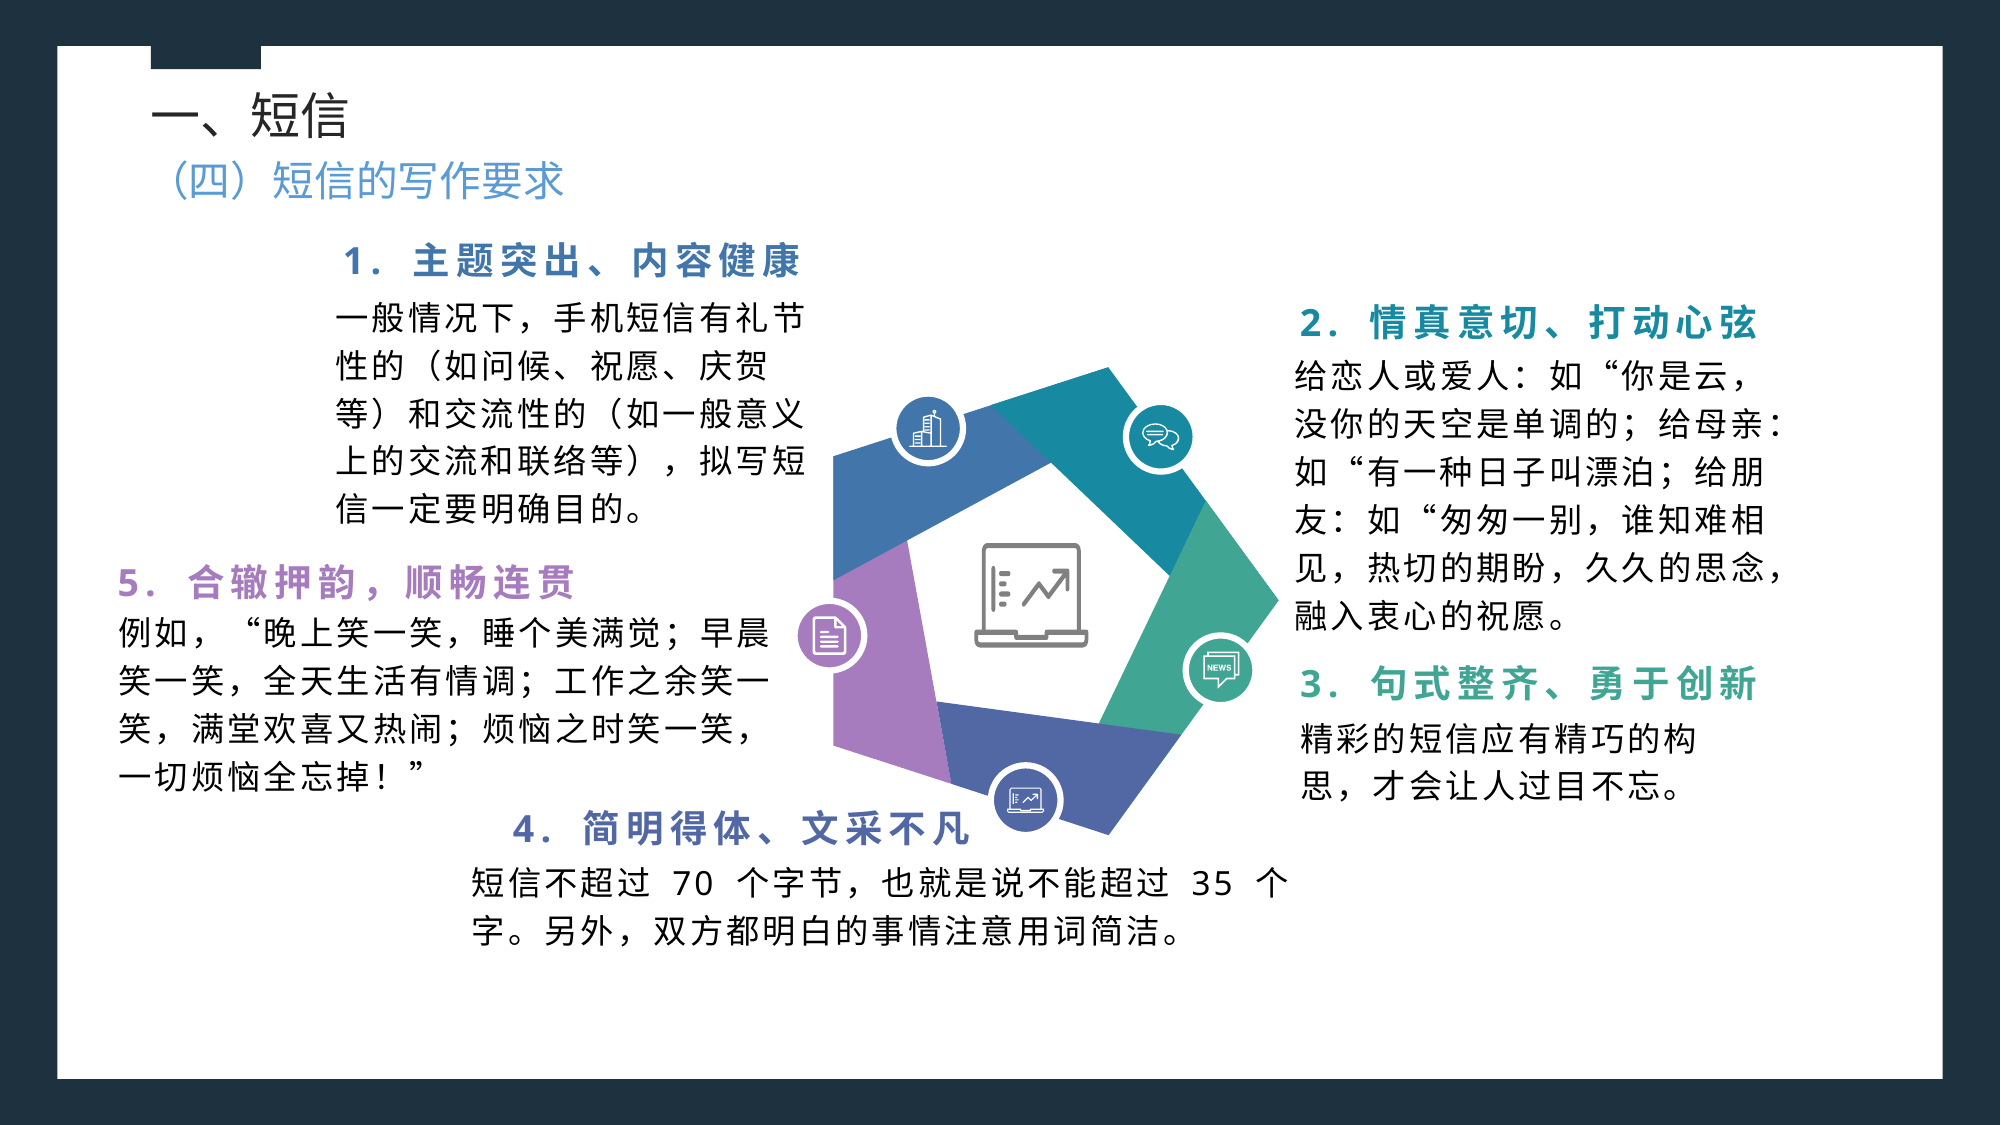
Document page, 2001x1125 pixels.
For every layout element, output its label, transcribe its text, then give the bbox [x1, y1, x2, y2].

text_box 3. 句式整齐、勇于创新 [1285, 643, 1800, 706]
text_box 4. 简明得体、文采不凡 [498, 788, 1045, 851]
text_box 例如，“晚上笑一笑，睡个美满觉；早晨笑一笑，全天生活有情调；工作之余笑一笑，满堂欢喜又热闹；烦恼之时笑一笑，一切烦恼全忘掉！” [103, 604, 811, 813]
text_box 一、短信 [150, 77, 846, 122]
text_box 一般情况下，手机短信有礼节性的（如问候、祝愿、庆贺等）和交流性的（如一般意义上的交流和联络等），拟写短信一定要明确目的。 [320, 289, 847, 543]
text_box [1142, 423, 1180, 451]
text_box [811, 615, 848, 656]
text_box [1203, 651, 1240, 689]
text_box [811, 599, 866, 672]
text_box 精彩的短信应有精巧的构思，才会让人过目不忘。 [1285, 709, 1749, 901]
text_box [991, 764, 1062, 831]
text_box [909, 409, 947, 447]
text_box [833, 405, 1051, 581]
text_box 2. 情真意切、打动心弦 [1285, 282, 1843, 345]
text_box [1124, 400, 1197, 473]
text_box [1184, 634, 1257, 707]
text_box [892, 392, 965, 465]
text_box [818, 634, 841, 639]
text_box [833, 541, 951, 784]
text_box 短信不超过 70 个字节，也就是说不能超过 35 个字。另外，双方都明白的事情注意用词简洁。 [457, 854, 1328, 983]
text_box [974, 543, 1089, 648]
text_box [1099, 500, 1279, 734]
text_box [936, 701, 1182, 836]
text_box （四）短信的写作要求 [132, 122, 1035, 213]
text_box 1. 主题突出、内容健康 [328, 220, 853, 283]
text_box [818, 629, 831, 635]
text_box 5. 合辙押韵，顺畅连贯 [102, 542, 599, 605]
text_box [818, 644, 841, 649]
text_box [818, 639, 841, 644]
text_box 给恋人或爱人：如“你是云，没你的天空是单调的；给母亲：如“有一种日子叫漂泊；给朋友：如“匆匆一别，谁知难相见，热切的期盼，久久的思念，融入衷心的祝愿。 [1279, 347, 1785, 655]
text_box [990, 367, 1206, 576]
